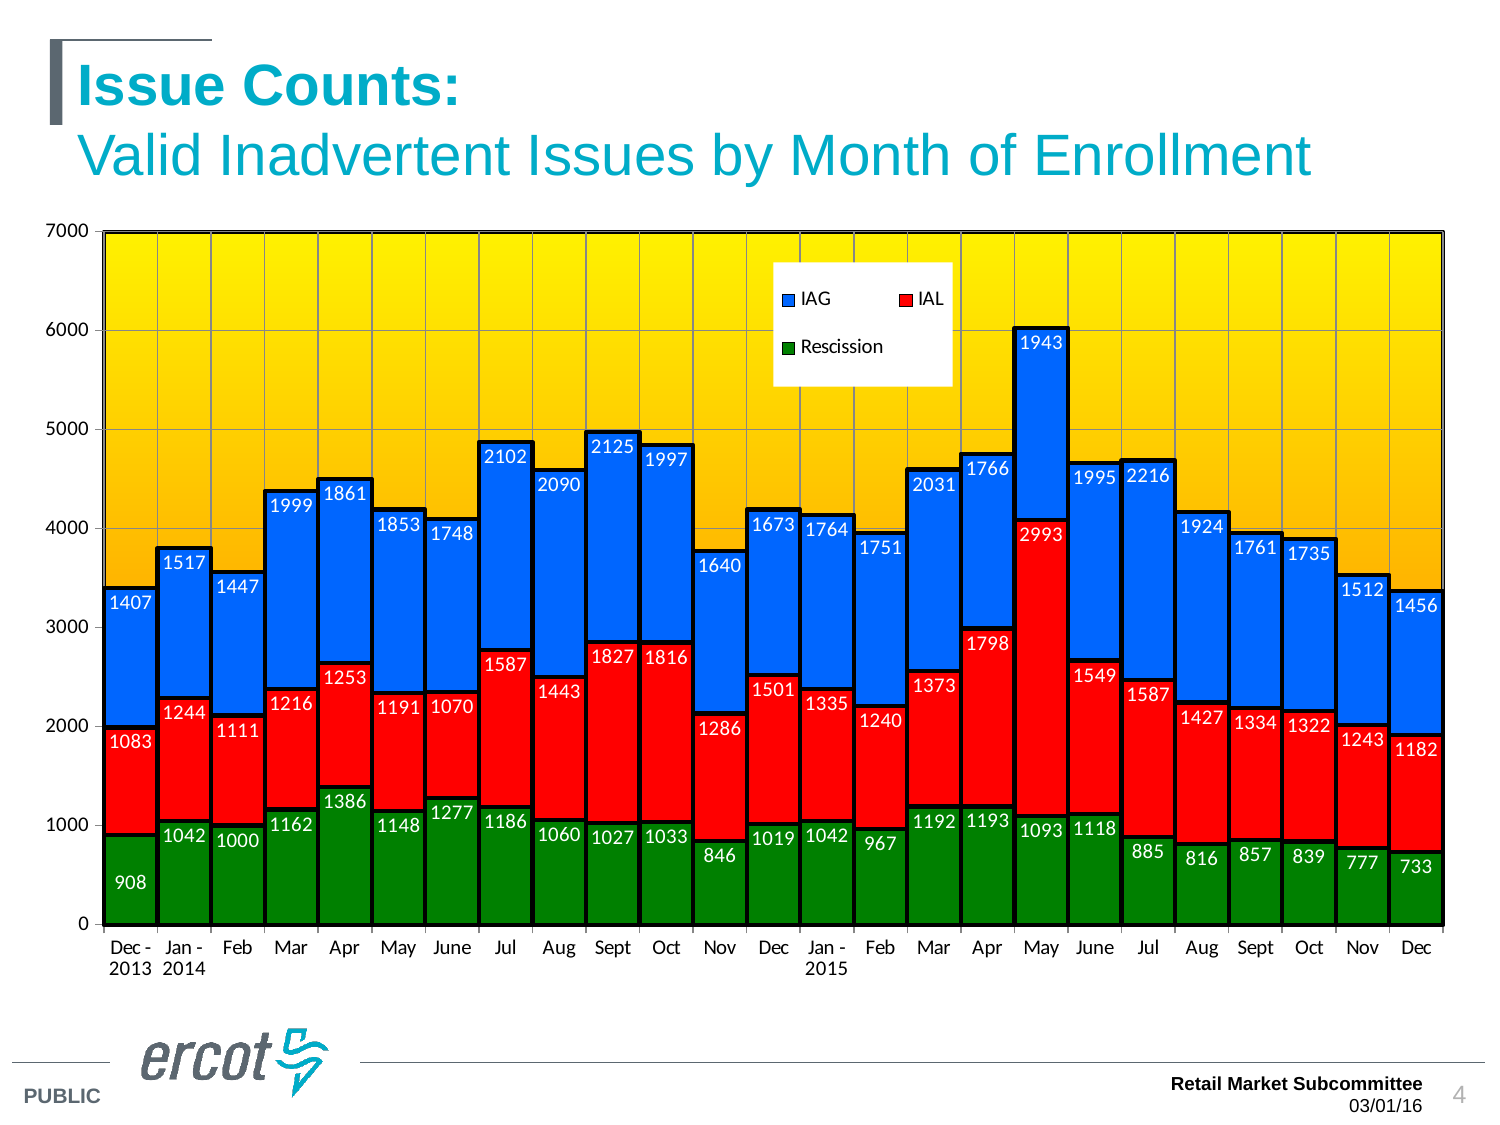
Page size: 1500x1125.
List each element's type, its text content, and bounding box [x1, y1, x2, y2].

title Issue Counts: Valid Inadvertent Issues by Month of Enrollment [62, 39, 1450, 203]
chart [37, 205, 1476, 1013]
slide_number 4 [1438, 1076, 1475, 1112]
picture [137, 1024, 332, 1100]
text_box Retail Market Subcommittee 03/01/16 [1124, 1064, 1438, 1125]
